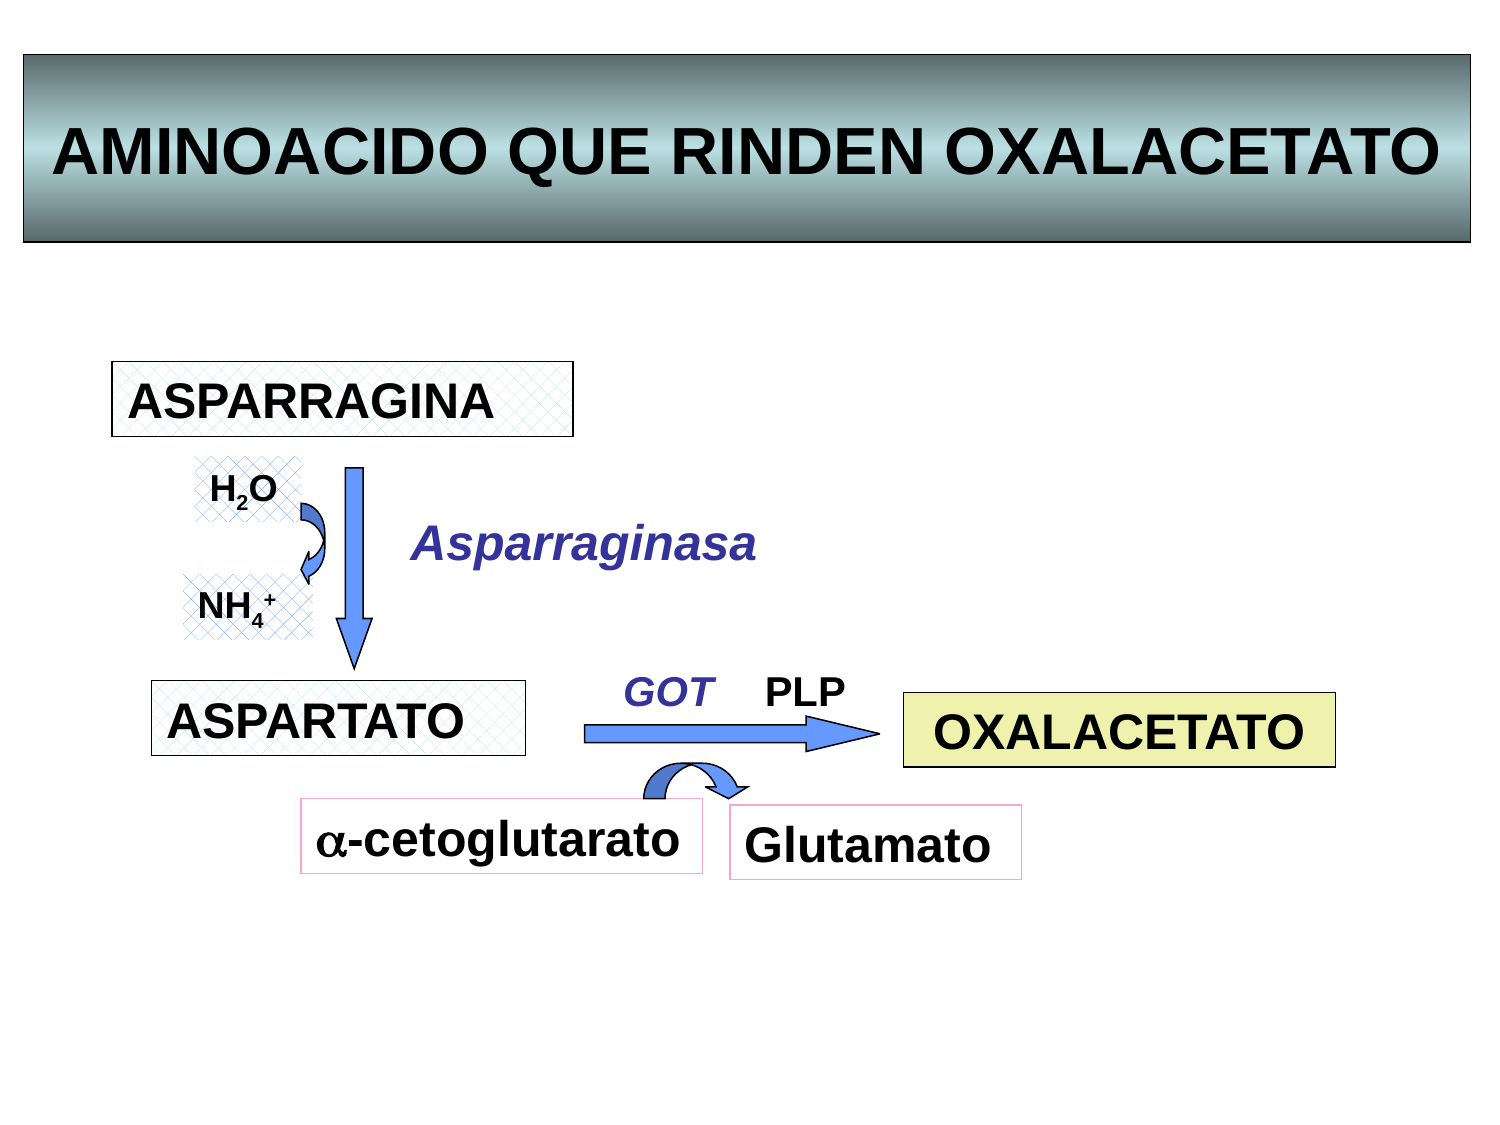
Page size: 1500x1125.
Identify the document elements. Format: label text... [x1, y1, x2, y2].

text_box ASPARTATO [151, 680, 526, 756]
text_box [584, 722, 880, 752]
text_box a-cetoglutarato [301, 798, 703, 874]
text_box [643, 763, 748, 799]
text_box OXALACETATO [903, 692, 1336, 768]
text_box [336, 467, 373, 669]
title AMINOACIDO QUE RINDEN OXALACETATO [23, 54, 1471, 243]
text_box PLP [749, 657, 880, 722]
text_box Glutamato [729, 804, 1022, 880]
text_box NH4+ [183, 574, 313, 640]
text_box H2O [194, 456, 301, 523]
text_box ASPARRAGINA [112, 361, 573, 437]
text_box [301, 503, 325, 585]
text_box Asparraginasa [395, 503, 785, 579]
text_box GOT [608, 657, 738, 722]
